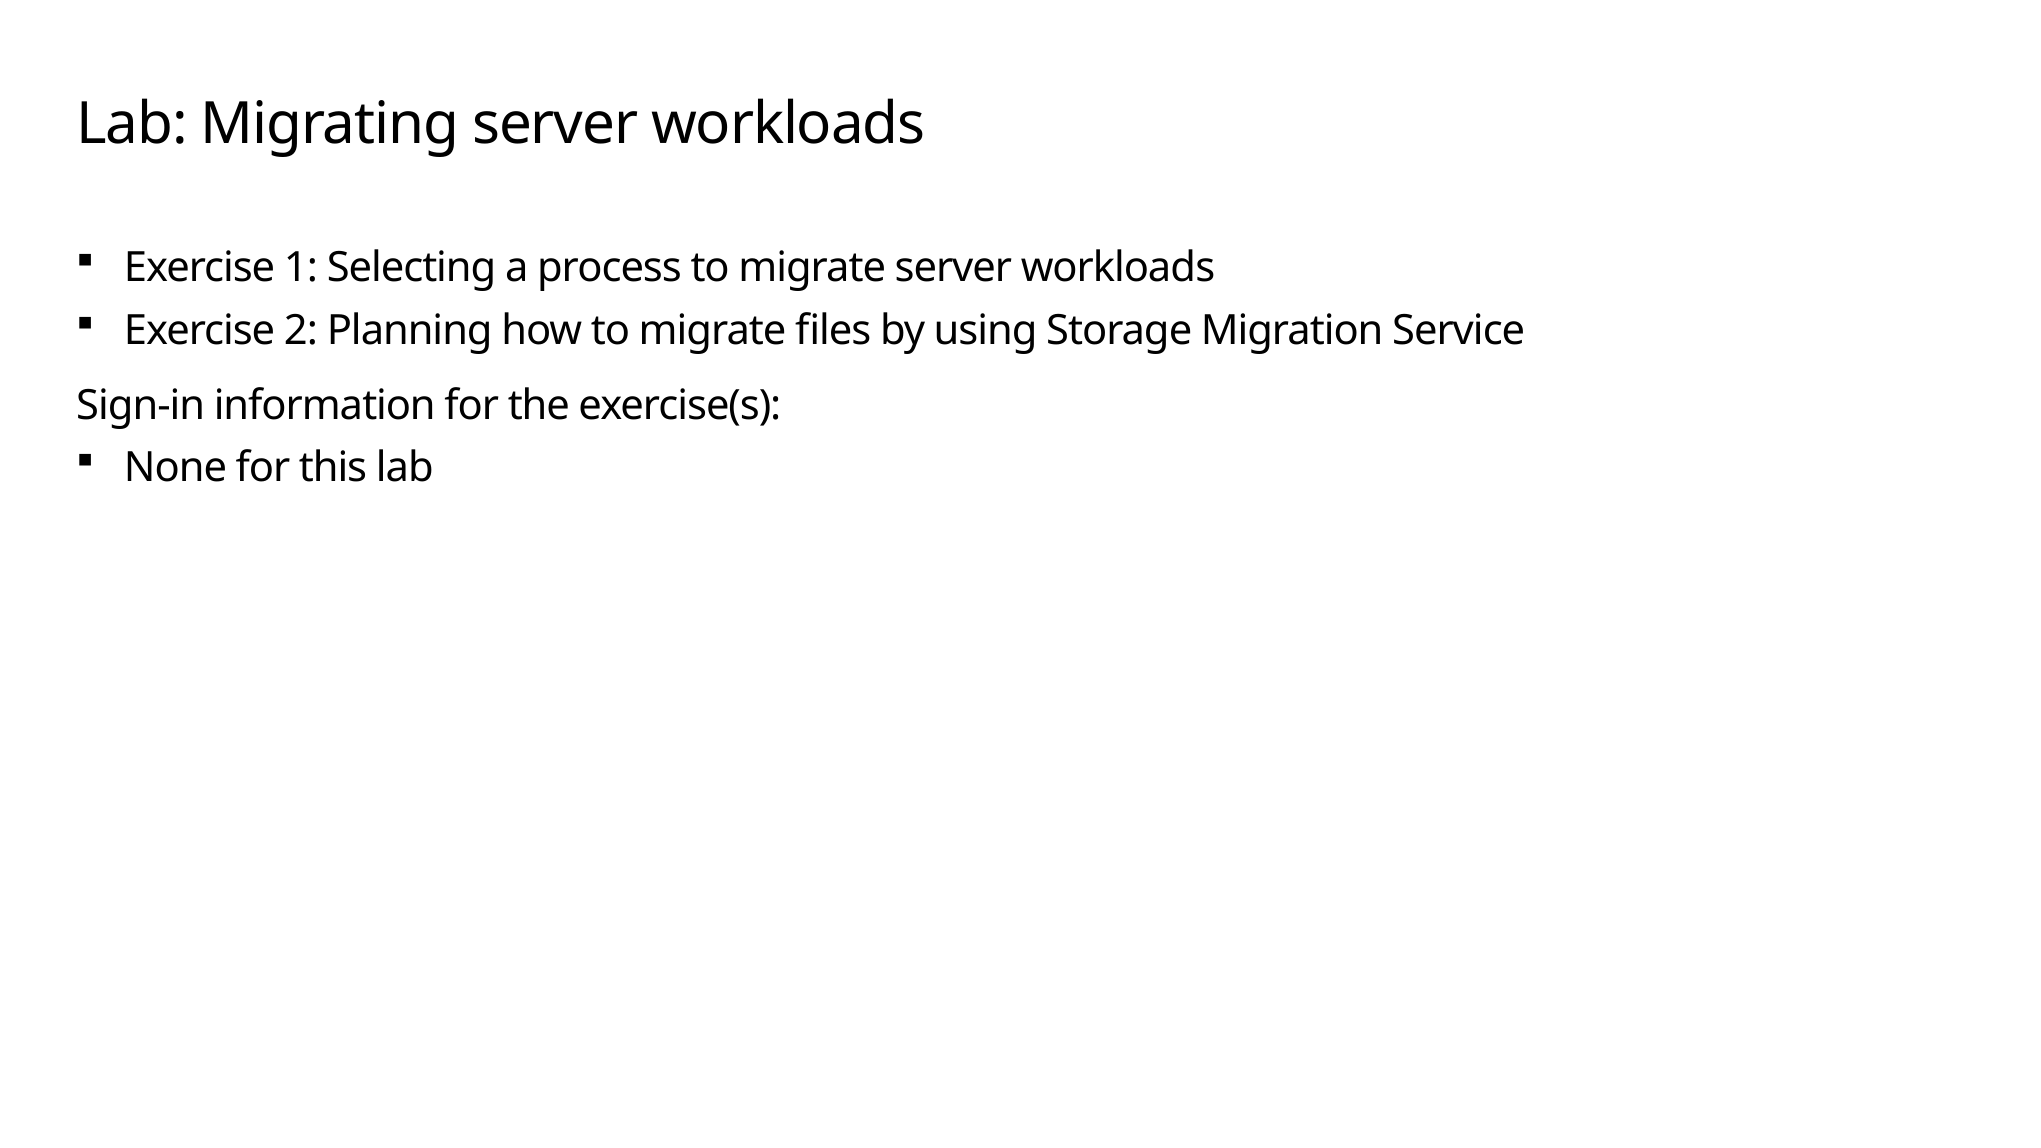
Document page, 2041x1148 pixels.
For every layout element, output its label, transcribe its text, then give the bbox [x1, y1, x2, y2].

title Lab: Migrating server workloads [76, 93, 1968, 161]
list Exercise 1: Selecting a process to migrate server workloads Exercise 2: Planning how to migrate files by using Storage Migration Service Sign-in information for the exercise(s): None for this lab [76, 240, 1970, 1074]
